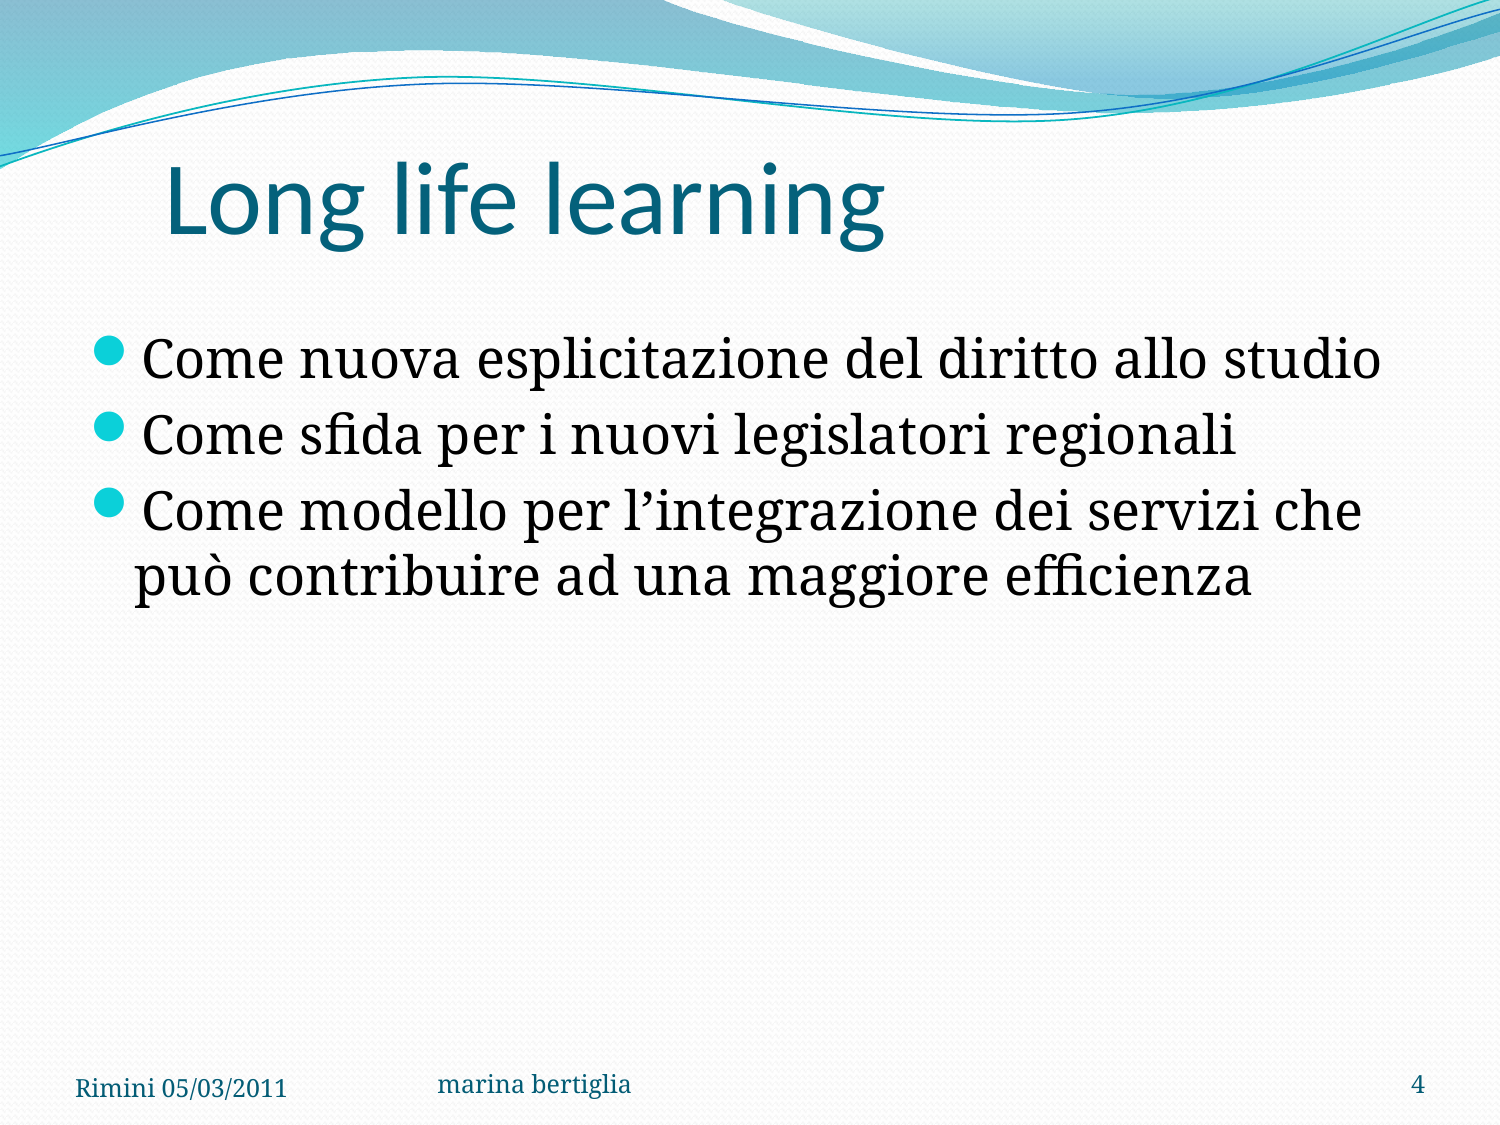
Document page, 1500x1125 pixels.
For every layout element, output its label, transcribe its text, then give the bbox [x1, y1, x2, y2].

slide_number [75, 1042, 425, 1103]
slide_number 4 [1299, 1042, 1425, 1103]
footer marina bertiglia [437, 1042, 988, 1103]
title Long life learning [140, 105, 1416, 256]
list Come nuova esplicitazione del diritto allo studio Come sfida per i nuovi legislatori regionali Come modello per l’integrazione dei servizi che può contribuire ad una maggiore efficienza [75, 317, 1425, 1038]
